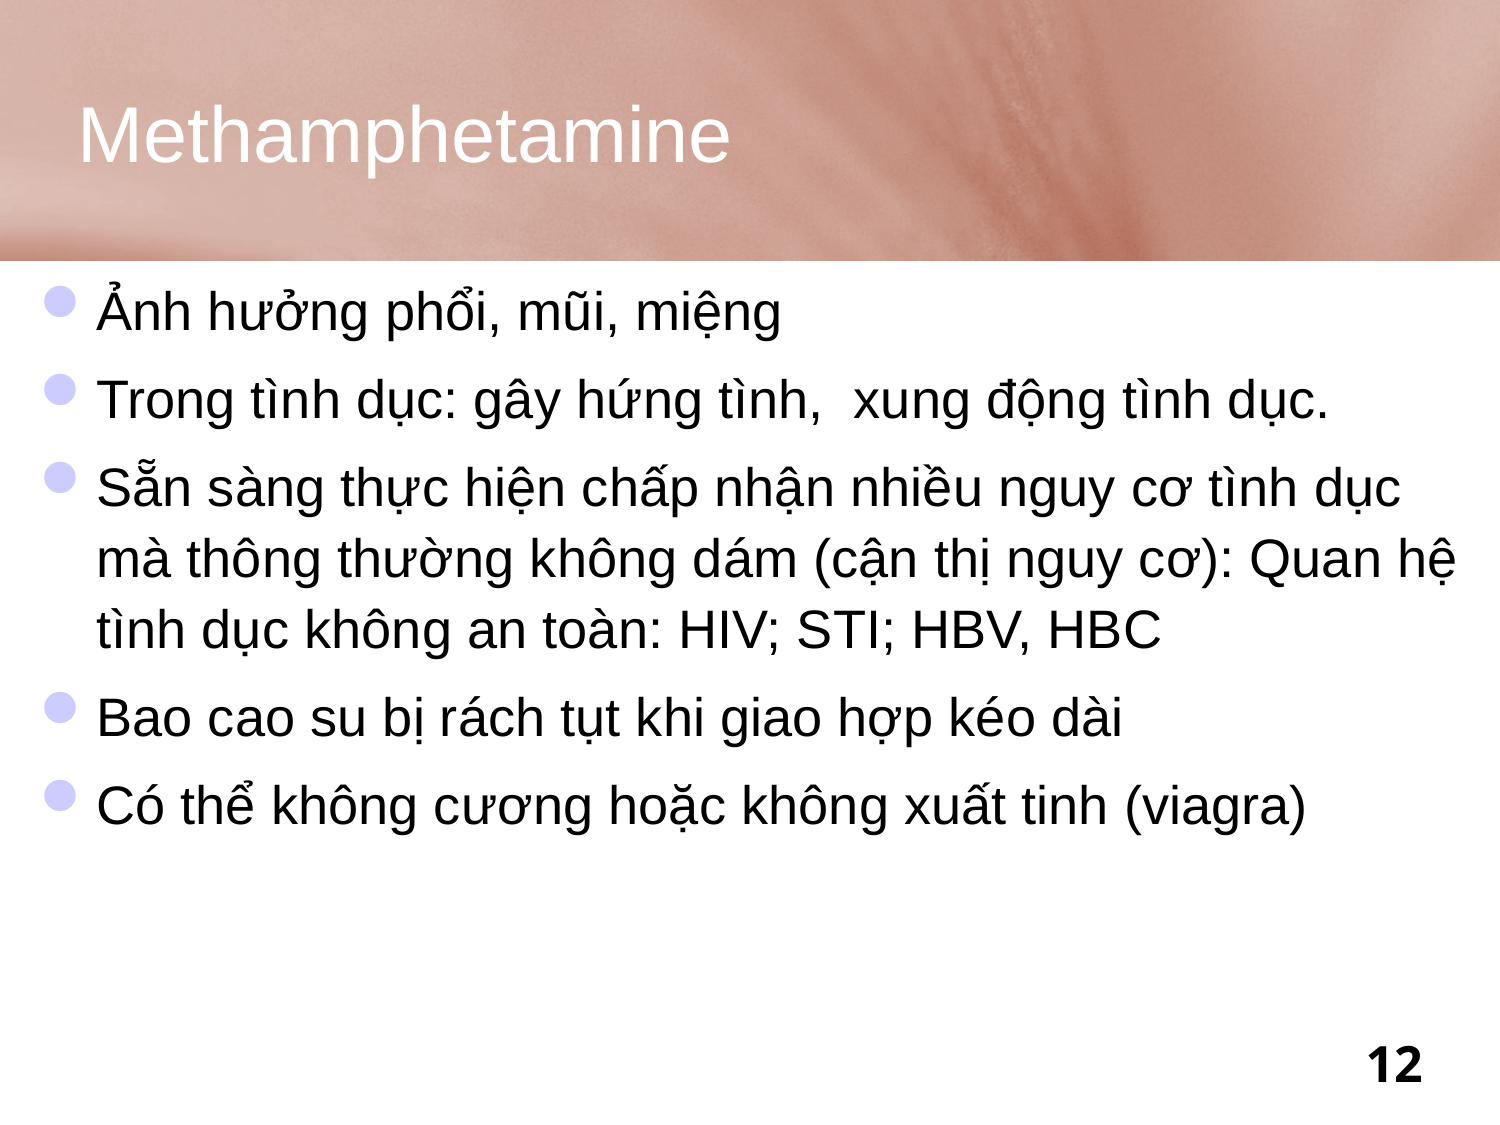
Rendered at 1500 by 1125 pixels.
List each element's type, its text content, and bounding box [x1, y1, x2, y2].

list Ảnh hưởng phổi, mũi, miệng Trong tình dục: gây hứng tình, xung động tình dục. Sẵn sàng thực hiện chấp nhận nhiều nguy cơ tình dục mà thông thường không dám (cận thị nguy cơ): Quan hệ tình dục không an toàn: HIV; STI; HBV, HBC Bao cao su bị rách tụt khi giao hợp kéo dài Có thể không cương hoặc không xuất tinh (viagra) [24, 262, 1476, 1063]
title Methamphetamine [62, 37, 1413, 226]
slide_number 12 [1087, 1024, 1438, 1101]
picture [0, 0, 1500, 261]
